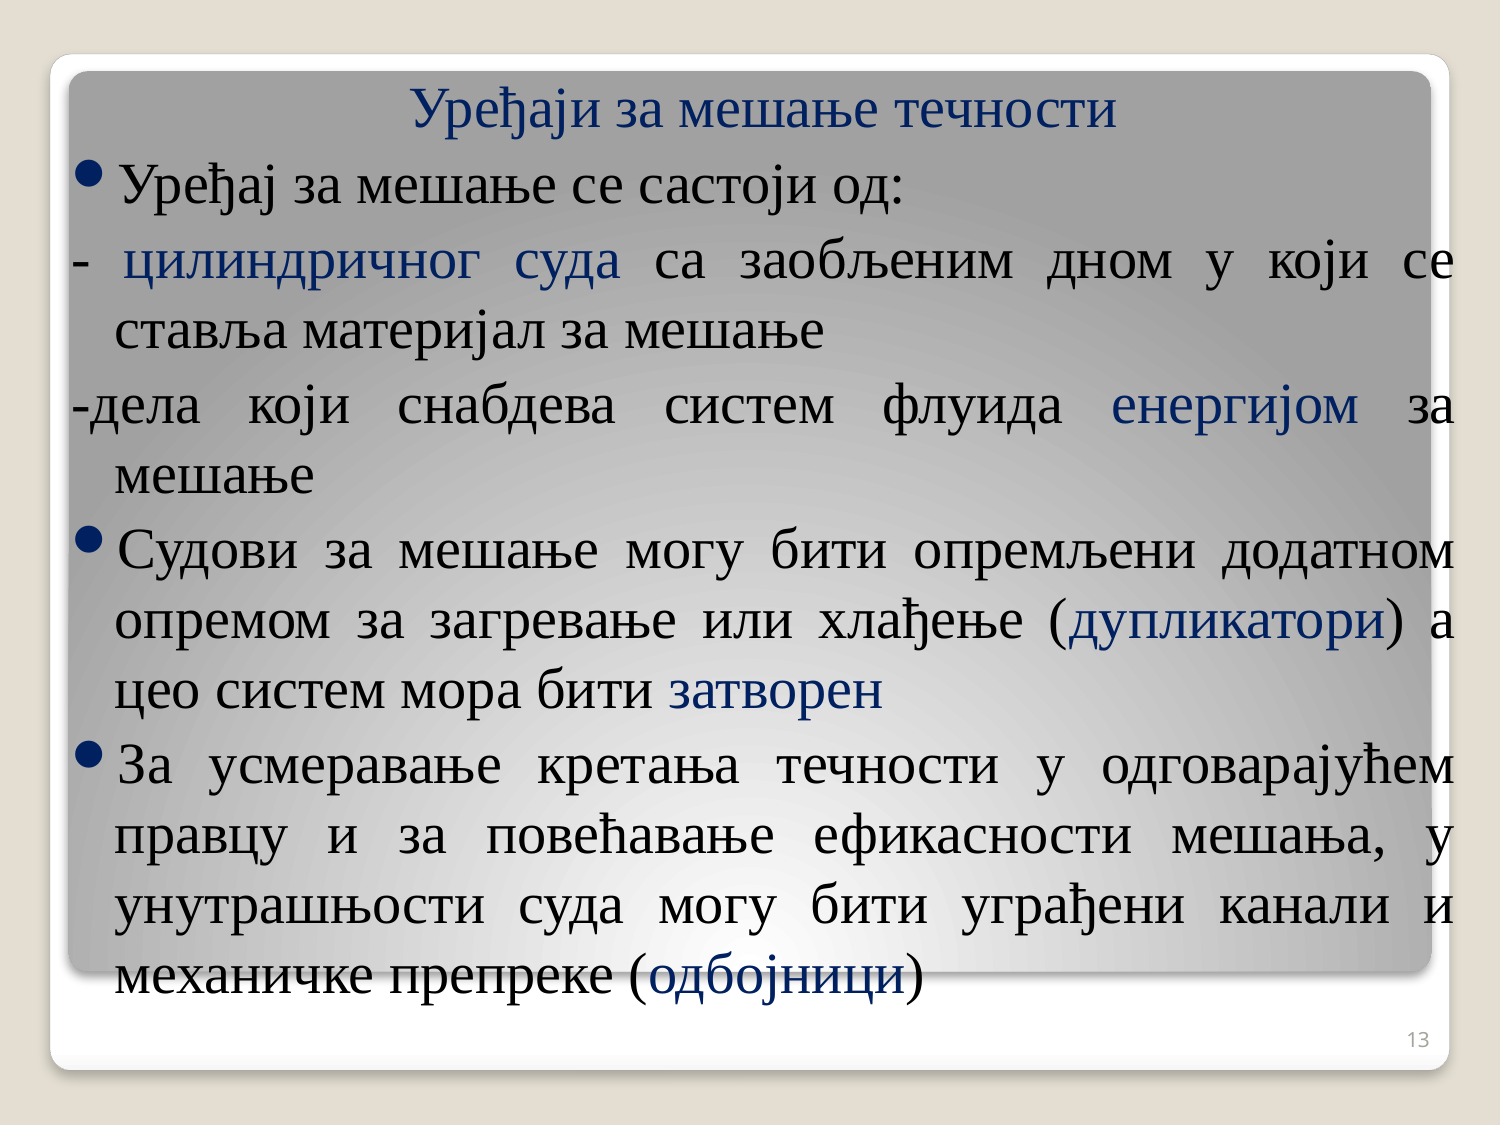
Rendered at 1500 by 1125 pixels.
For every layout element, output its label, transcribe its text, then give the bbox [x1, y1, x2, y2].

slide_number 13 [1369, 1002, 1445, 1063]
list Уређаји за мешање течности Уређај за мешање се састоји од: - цилиндричног суда са заобљеним дном у који се ставља материјал за мешање -дела који снабдева систем флуида енергијом за мешање Судови за мешање могу бити опремљени додатном опремом за загревање или хлађење (дупликатори) а цео систем мора бити затворен За усмеравање кретања течности у одговарајућем правцу и за повећавање ефикасности мешања, у унутрашњости суда могу бити уграђени канали и механичке препреке (одбојници) [41, 54, 1471, 1125]
